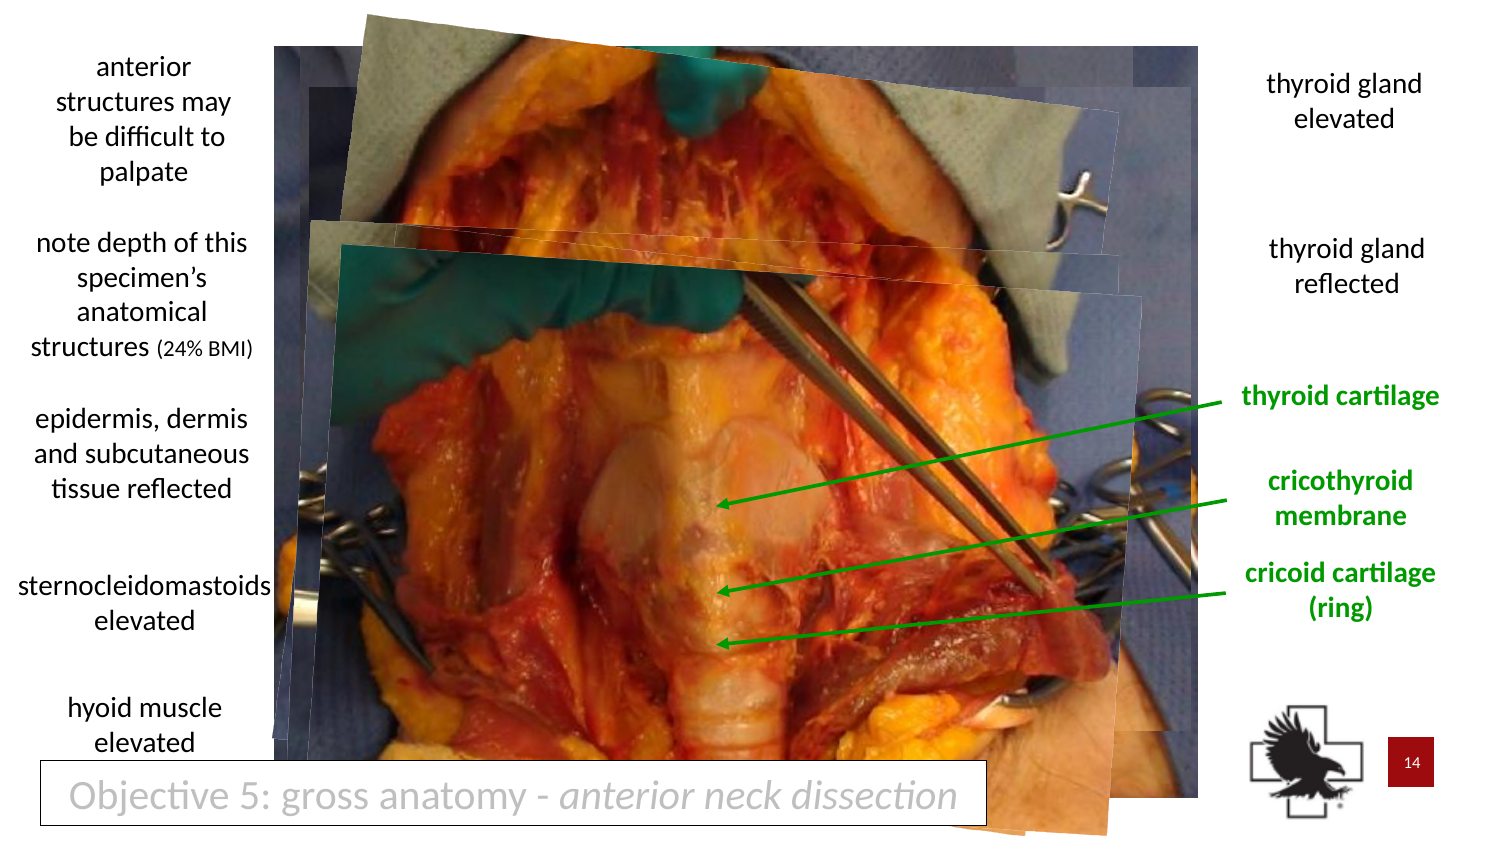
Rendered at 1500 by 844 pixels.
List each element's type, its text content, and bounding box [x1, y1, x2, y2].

text_box anterior structures may be difficult to palpate [41, 39, 247, 195]
text_box thyroid cartilage cricothyroid membrane cricoid cartilage (ring) [1226, 369, 1456, 632]
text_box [715, 592, 1227, 646]
picture [272, 15, 1198, 836]
picture [1388, 737, 1435, 788]
text_box thyroid gland reflected [1249, 221, 1446, 307]
text_box sternocleidomastoids elevated [3, 558, 269, 644]
picture [1238, 695, 1375, 831]
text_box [716, 501, 1227, 592]
text_box thyroid gland elevated [1251, 57, 1438, 142]
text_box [715, 401, 1222, 501]
text_box note depth of this specimen’s anatomical structures (24% BMI) [15, 215, 269, 371]
text_box hyoid muscle elevated [52, 681, 238, 760]
text_box epidermis, dermis and subcutaneous tissue reflected [18, 391, 265, 512]
text_box Objective 5: gross anatomy - anterior neck dissection [40, 760, 987, 826]
